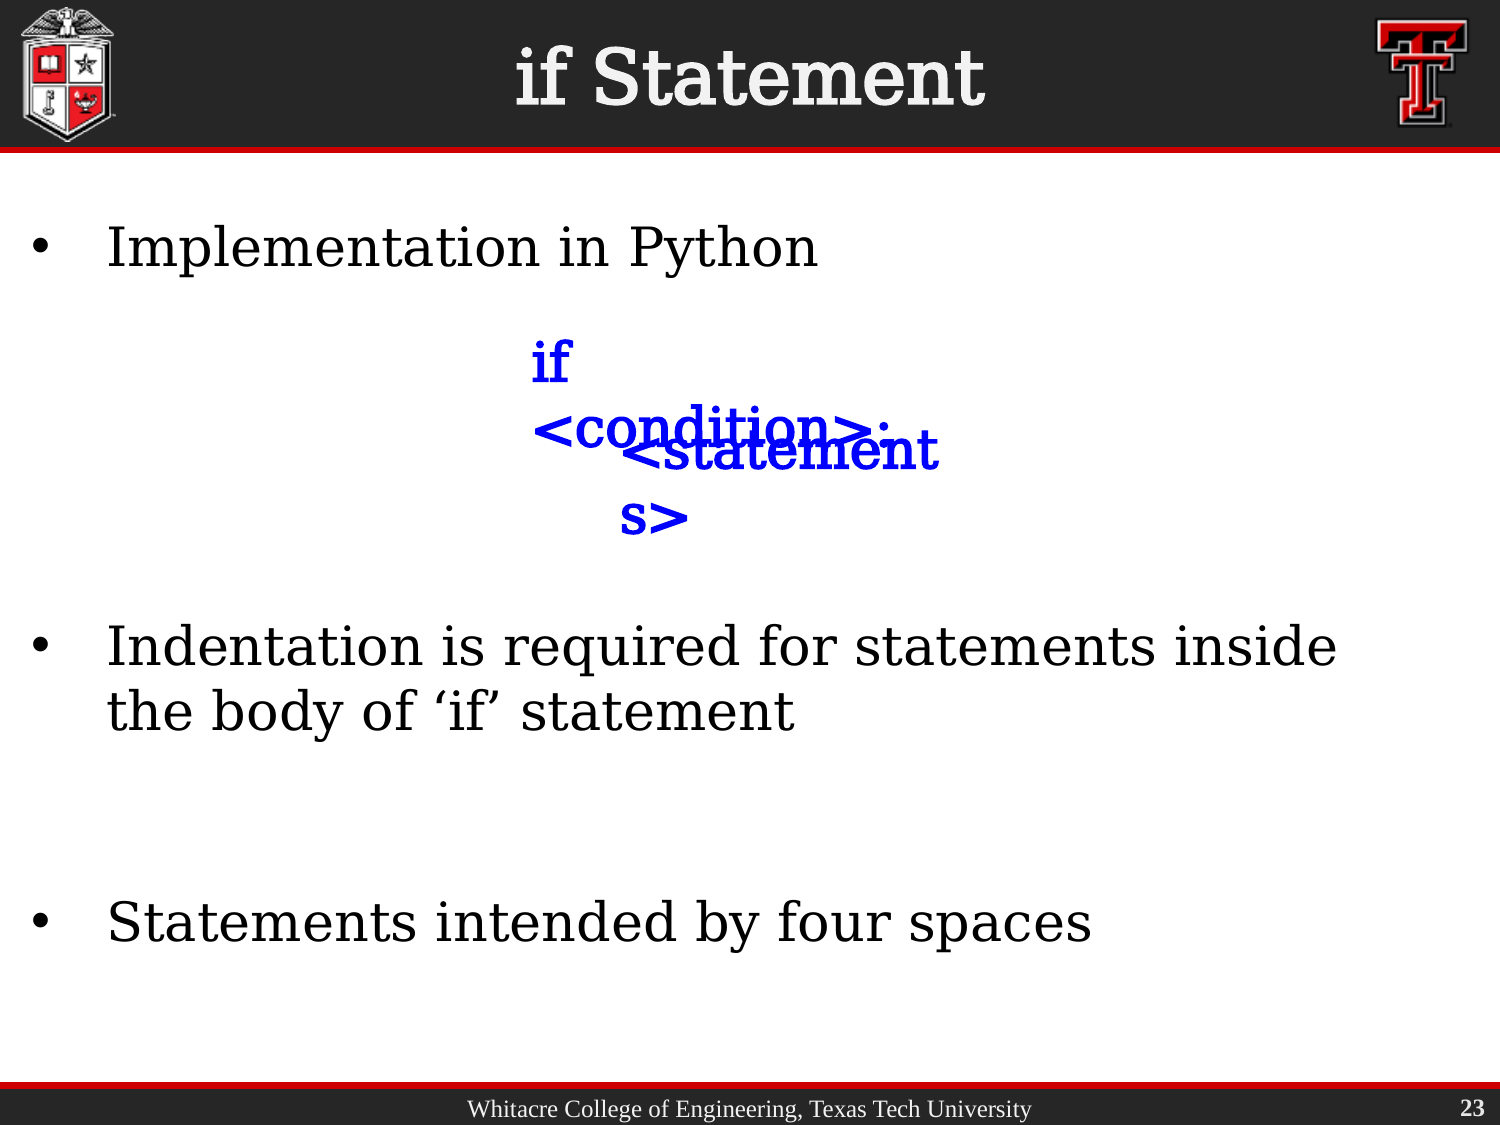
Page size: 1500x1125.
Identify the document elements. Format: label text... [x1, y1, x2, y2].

text_box Implementation in Python [16, 204, 1447, 285]
slide_number 23 [1392, 1086, 1500, 1125]
picture [21, 7, 116, 142]
text_box <statements> [605, 406, 971, 552]
text_box Indentation is required for statements inside the body of ‘if’ statement [16, 604, 1447, 749]
text_box if <condition>: [516, 319, 914, 465]
title if Statement [151, 6, 1349, 141]
text_box Statements intended by four spaces [16, 879, 1447, 960]
picture [1373, 14, 1472, 128]
